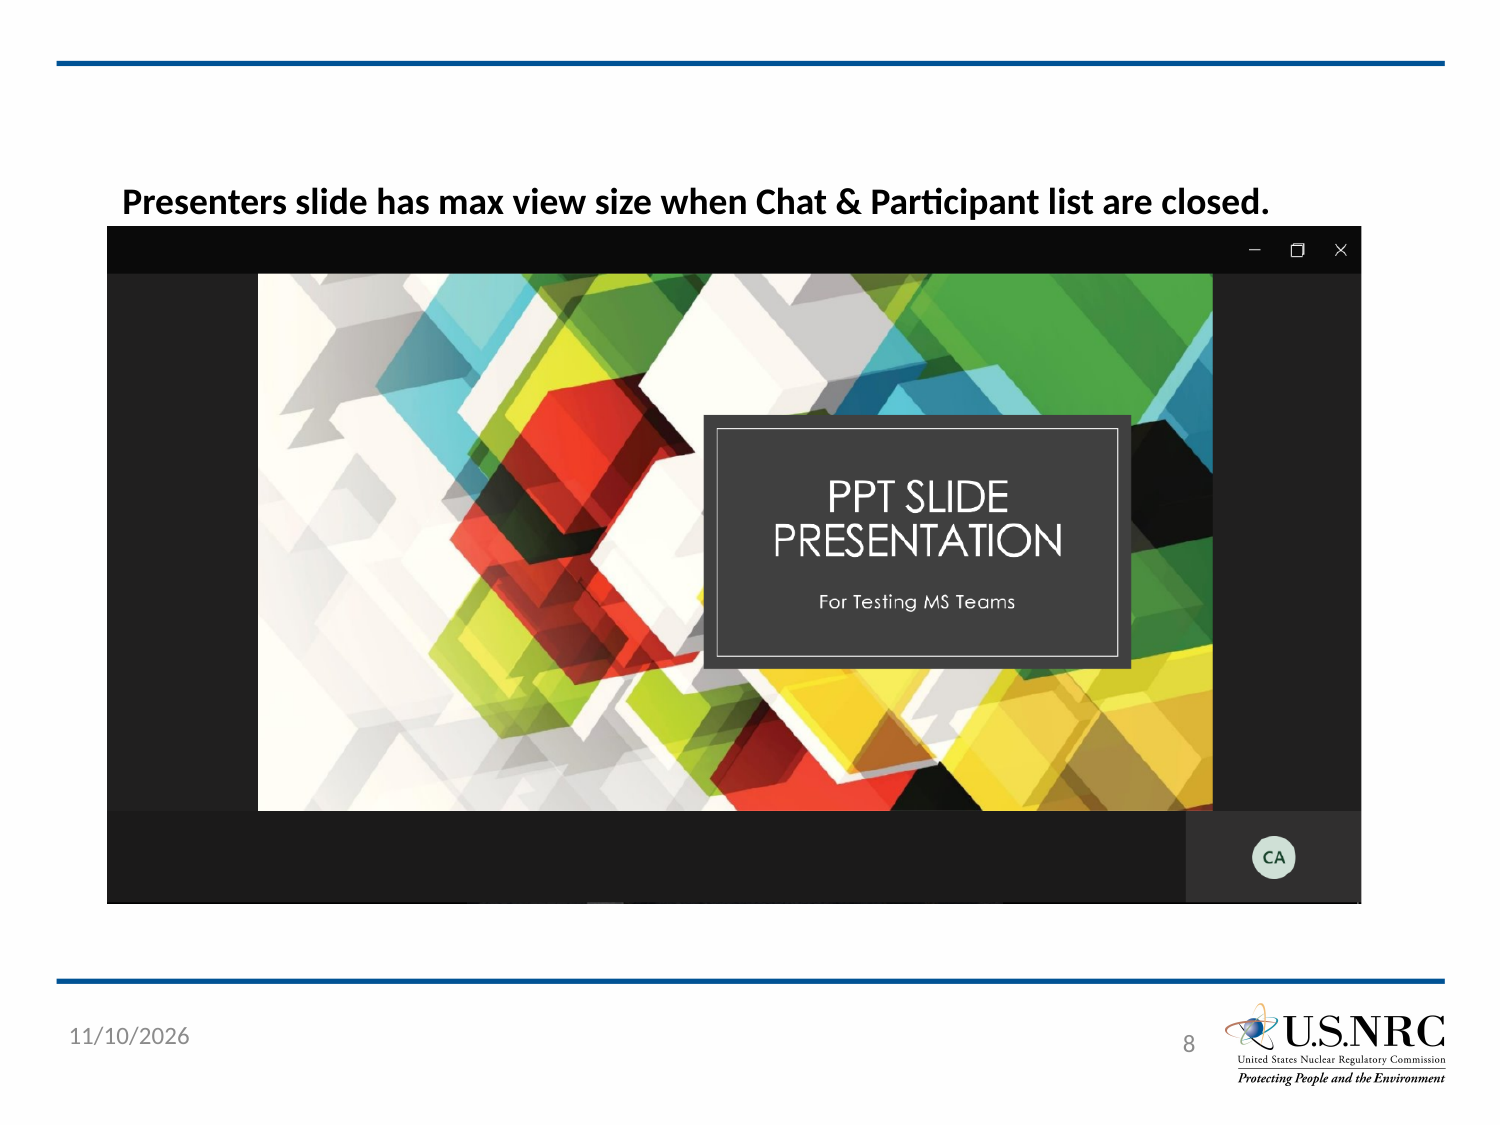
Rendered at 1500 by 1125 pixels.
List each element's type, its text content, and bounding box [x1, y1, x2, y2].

slide_number 8 [1030, 1012, 1211, 1073]
picture [0, 0, 1500, 1125]
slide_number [53, 1004, 404, 1065]
text_box Presenters slide has max view size when Chat & Participant list are closed. [107, 169, 1362, 225]
